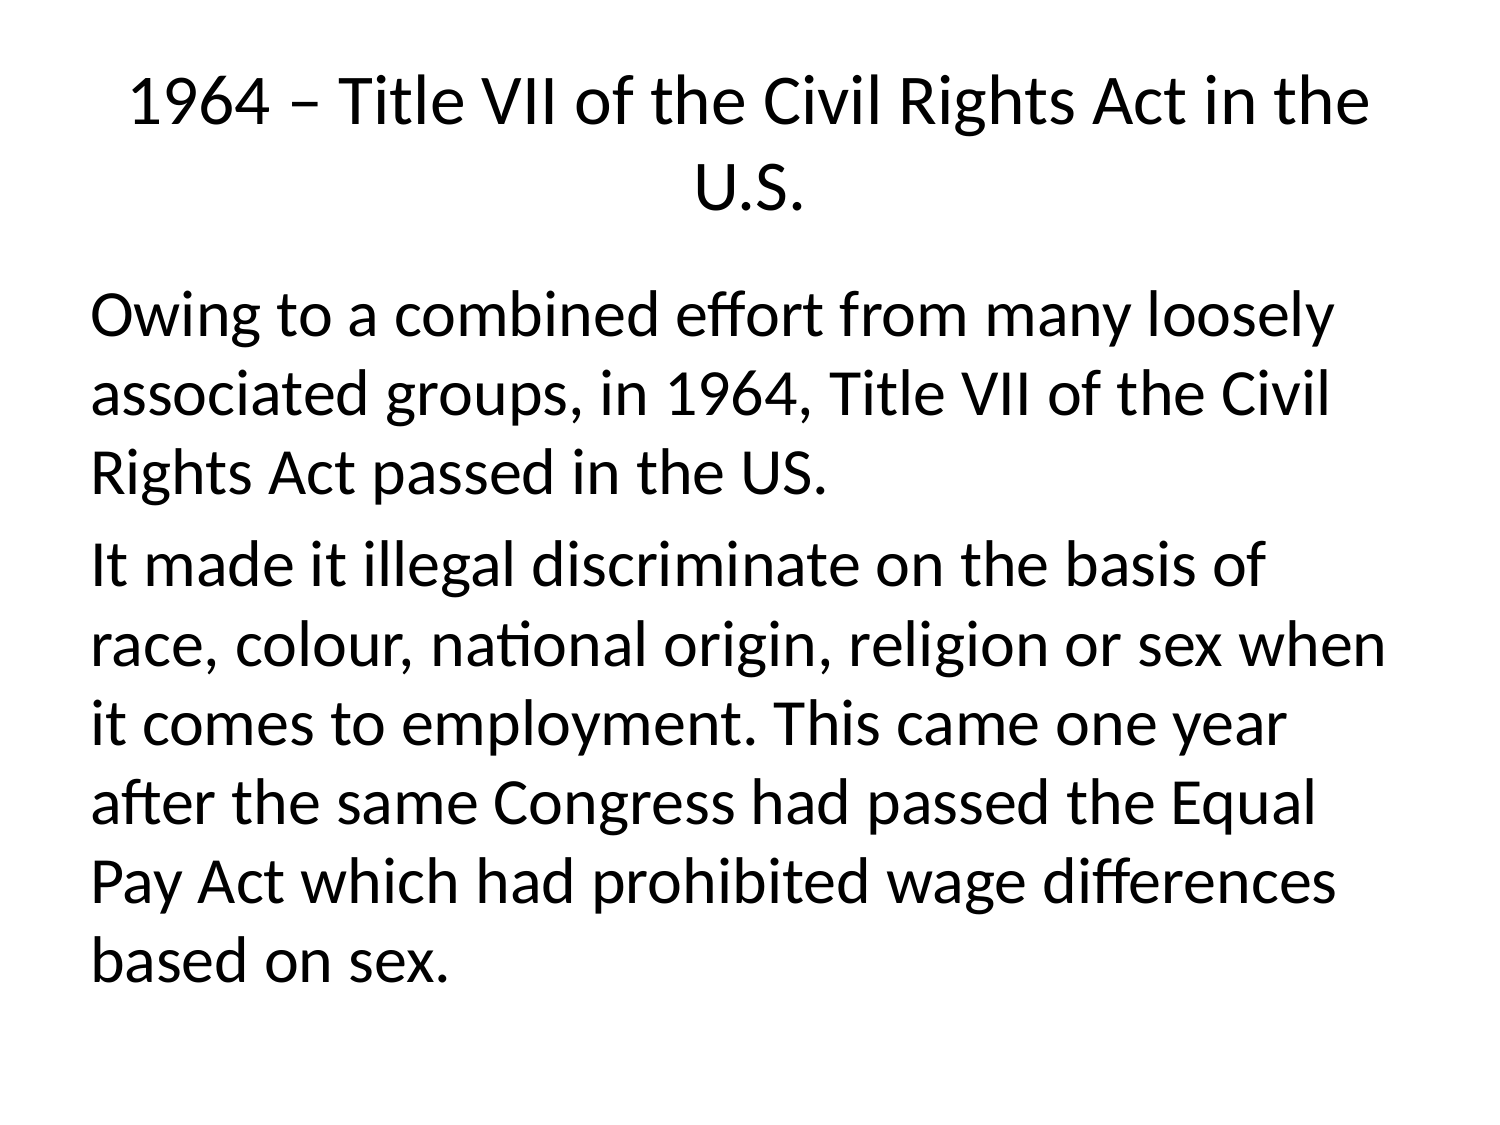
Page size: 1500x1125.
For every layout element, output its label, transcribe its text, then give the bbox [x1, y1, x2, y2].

list Owing to a combined effort from many loosely associated groups, in 1964, Title VII of the Civil Rights Act passed in the US. It made it illegal discriminate on the basis of race, colour, national origin, religion or sex when it comes to employment. This came one year after the same Congress had passed the Equal Pay Act which had prohibited wage differences based on sex. [75, 262, 1425, 1005]
title 1964 – Title VII of the Civil Rights Act in the U.S. [75, 45, 1425, 233]
